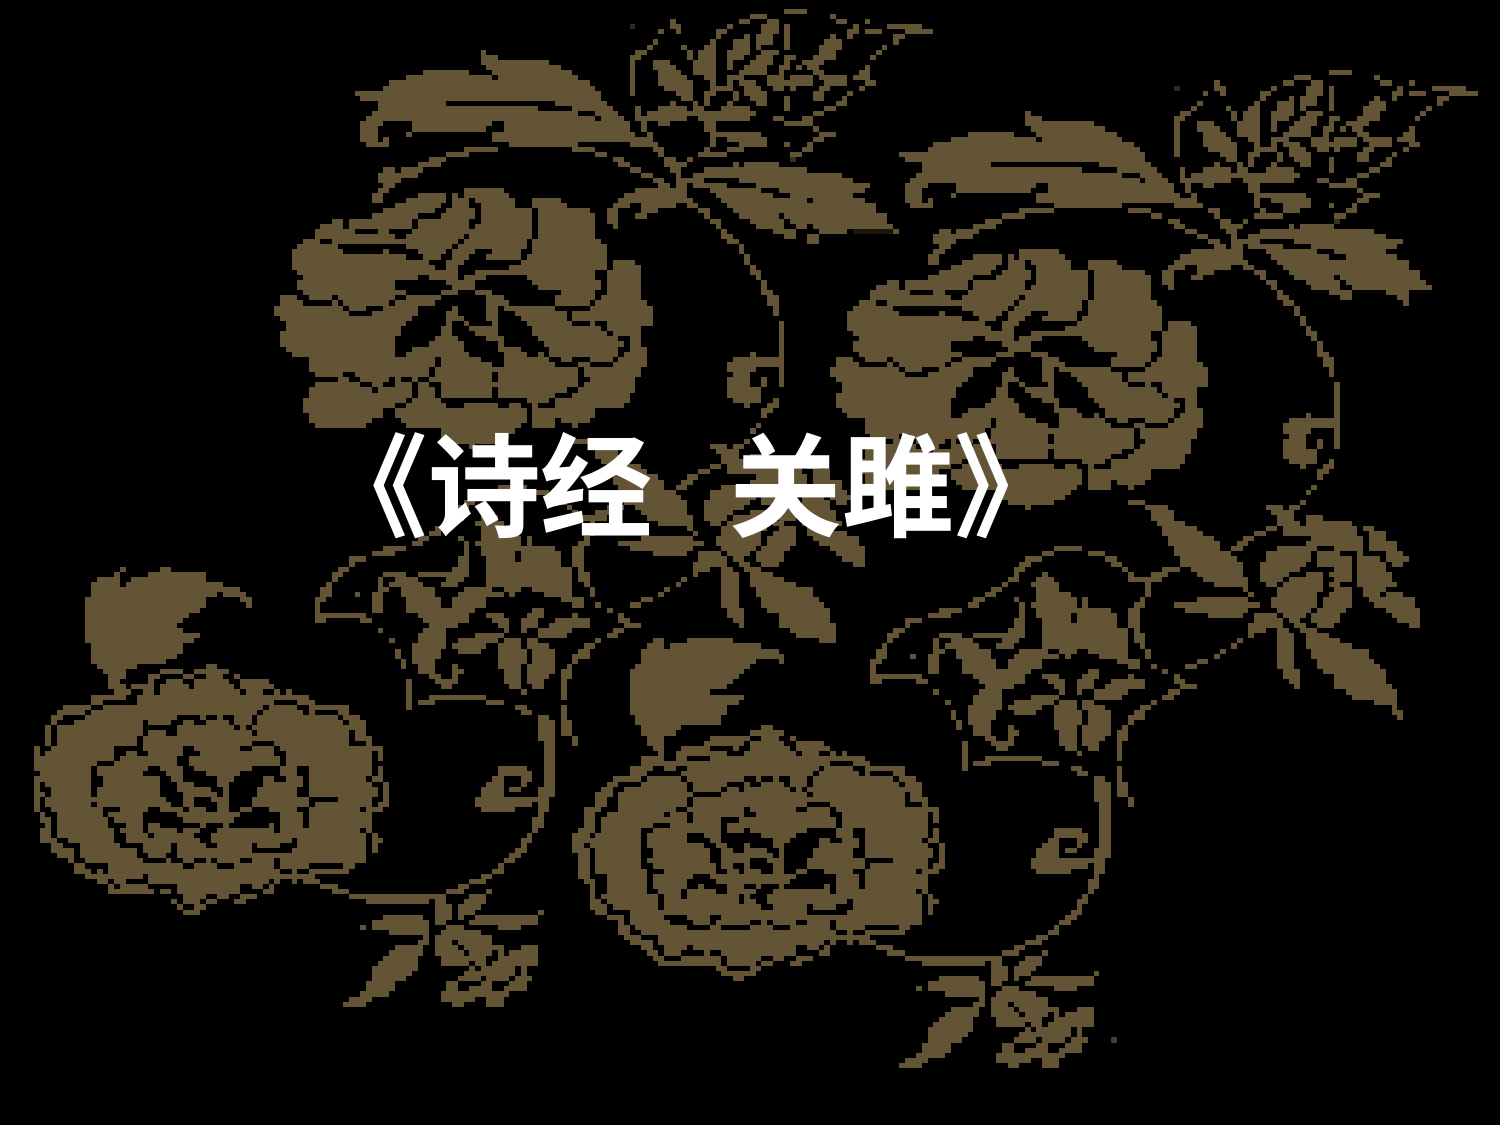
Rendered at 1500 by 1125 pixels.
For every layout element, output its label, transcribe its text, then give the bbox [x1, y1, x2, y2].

picture [0, 0, 1500, 1125]
text_box [324, 326, 951, 387]
text_box 《诗经 关雎》 [301, 408, 1235, 559]
